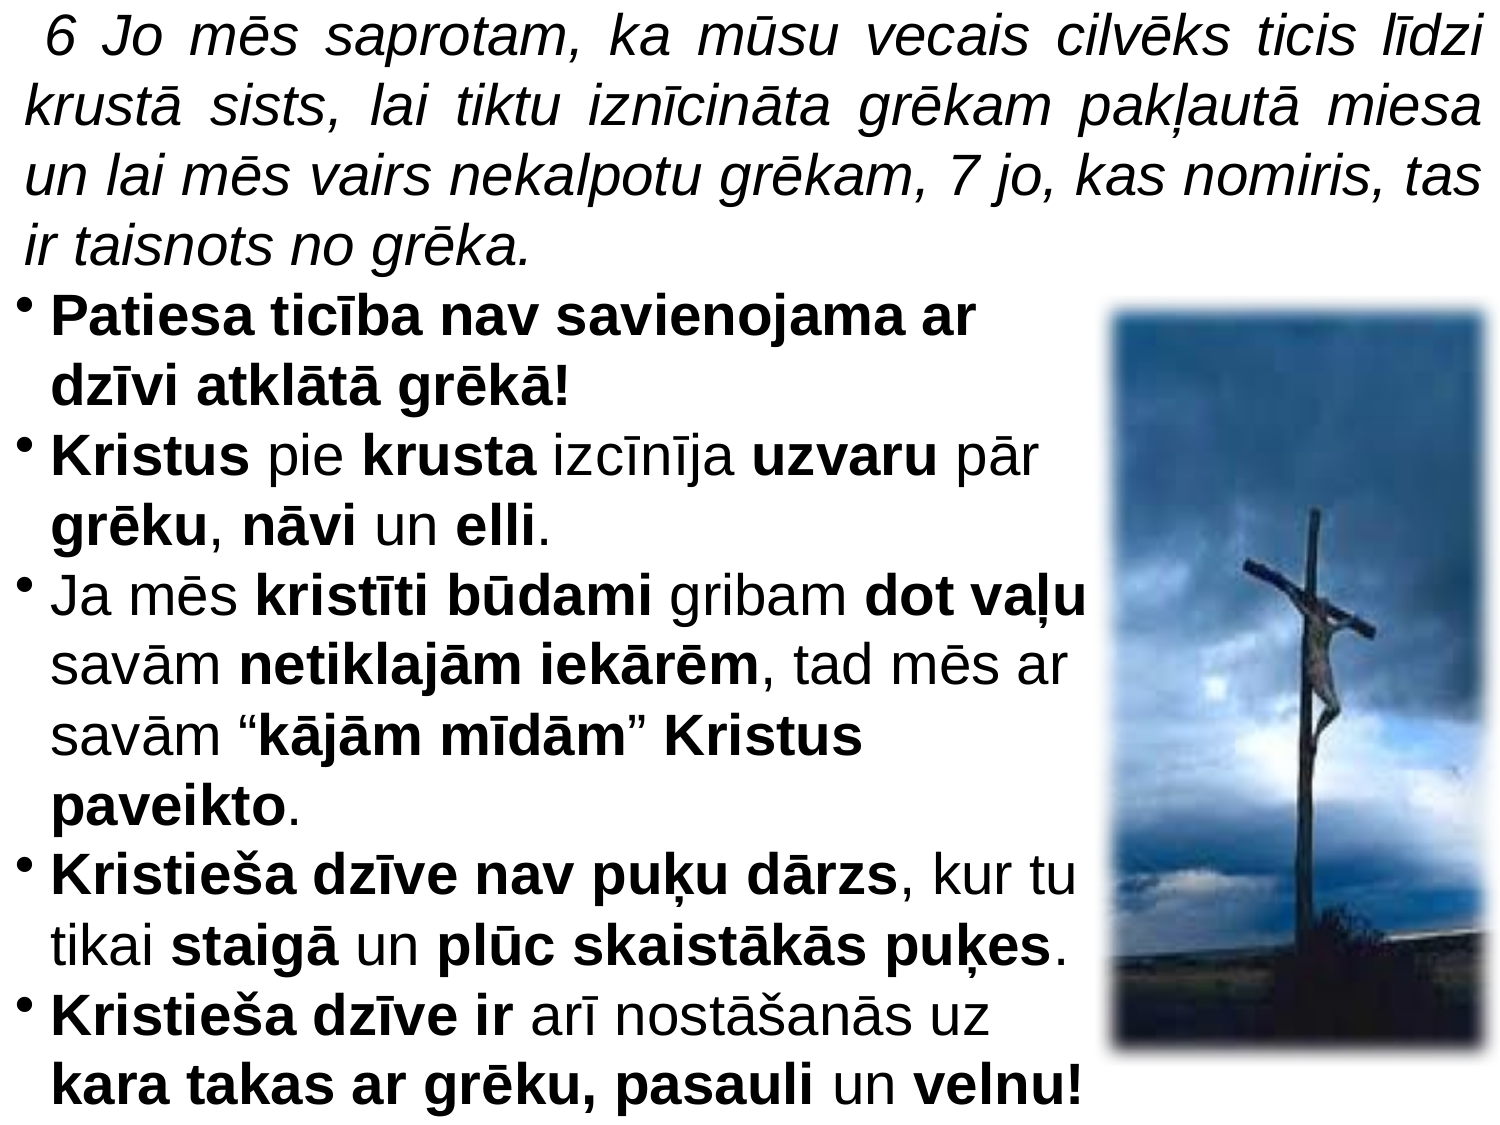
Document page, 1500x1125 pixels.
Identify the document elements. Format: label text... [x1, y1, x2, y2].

picture [1093, 292, 1500, 1069]
list 6 Jo mēs saprotam, ka mūsu vecais cilvēks ticis līdzi krustā sists, lai tiktu iznīcināta grēkam pakļautā miesa un lai mēs vairs nekalpotu grēkam, 7 jo, kas nomiris, tas ir taisnots no grēka. [0, 0, 1500, 235]
text_box Patiesa ticība nav savienojama ar dzīvi atklātā grēkā! Kristus pie krusta izcīnīja uzvaru pār grēku, nāvi un elli. Ja mēs kristīti būdami gribam dot vaļu savām netiklajām iekārēm, tad mēs ar savām “kājām mīdām” Kristus paveikto. Kristieša dzīve nav puķu dārzs, kur tu tikai staigā un plūc skaistākās puķes. Kristieša dzīve ir arī nostāšanās uz kara takas ar grēku, pasauli un velnu! [0, 269, 1125, 1124]
